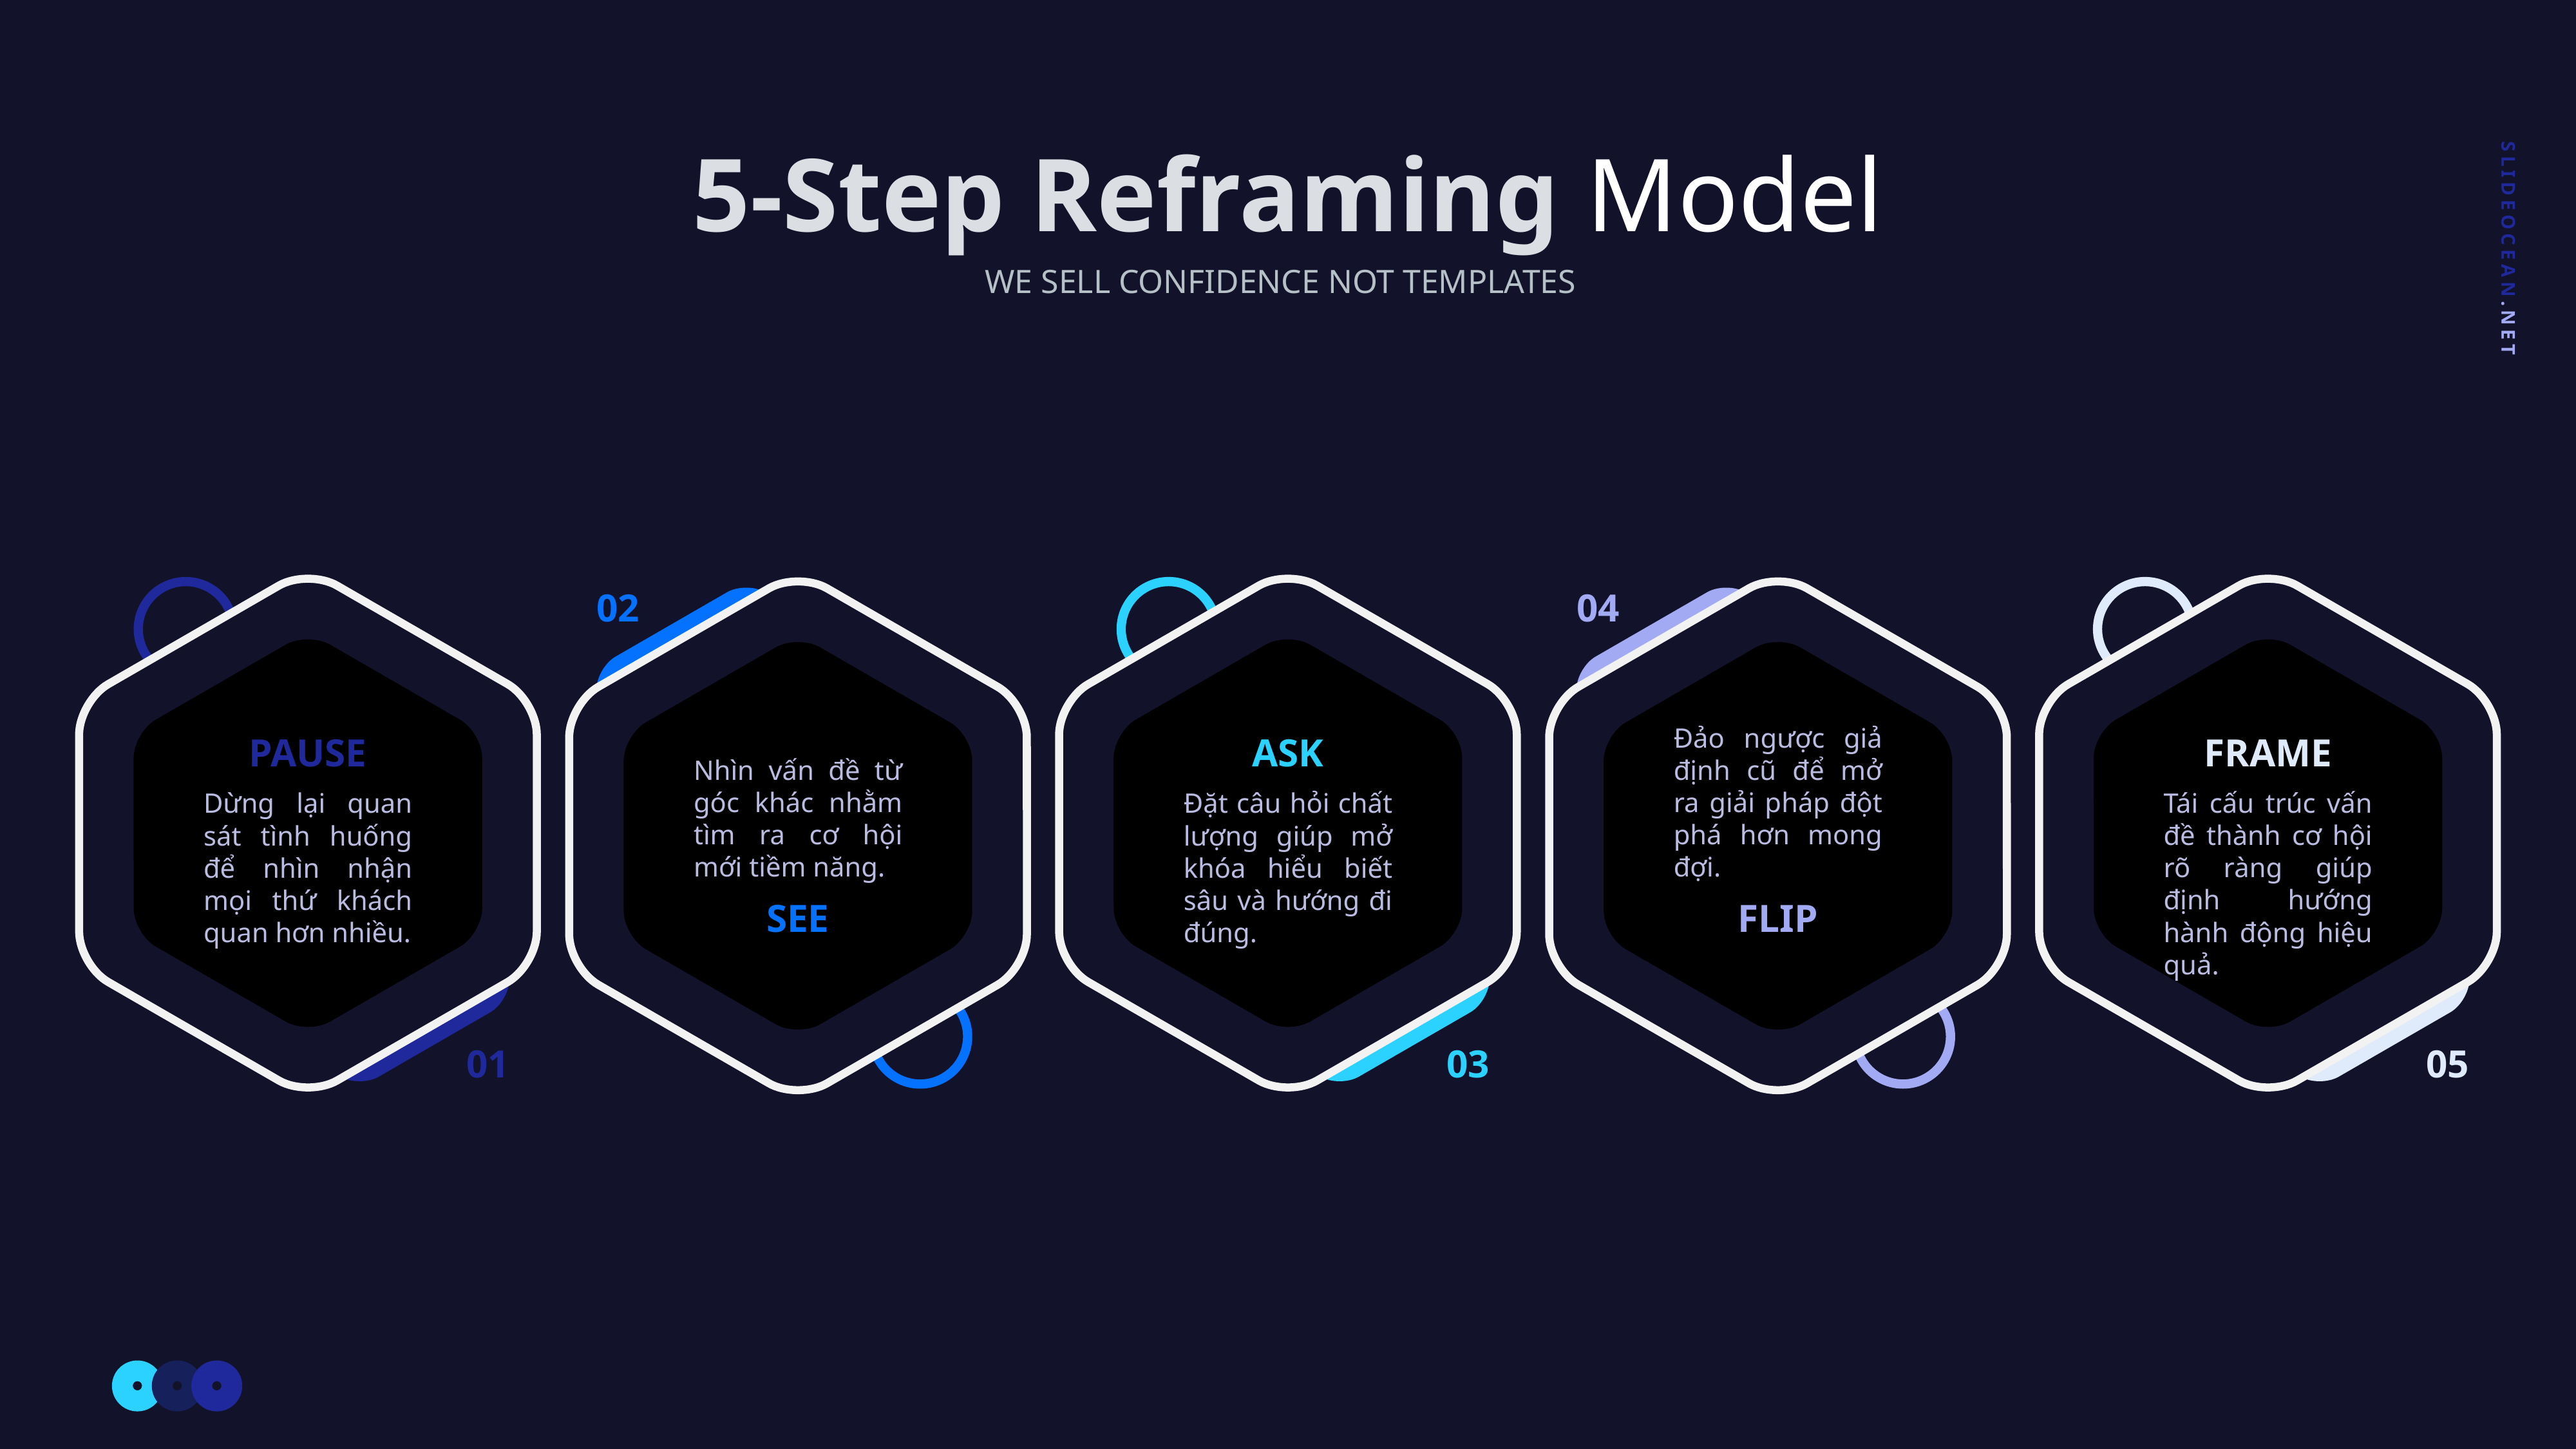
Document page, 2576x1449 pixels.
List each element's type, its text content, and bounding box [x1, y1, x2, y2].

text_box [1146, 724, 1430, 954]
text_box [1153, 576, 1185, 578]
text_box WE SELL CONFIDENCE NOT TEMPLATES [975, 256, 1586, 305]
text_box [569, 581, 1027, 1091]
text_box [166, 724, 450, 954]
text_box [2038, 578, 2497, 1088]
text_box [170, 576, 202, 578]
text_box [79, 578, 538, 1088]
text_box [656, 746, 940, 945]
text_box [2129, 576, 2161, 578]
text_box 5-Step Reframing Model [683, 126, 1893, 257]
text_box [1549, 581, 2007, 1091]
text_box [2126, 724, 2410, 954]
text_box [1636, 714, 1920, 945]
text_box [1059, 578, 1517, 1088]
